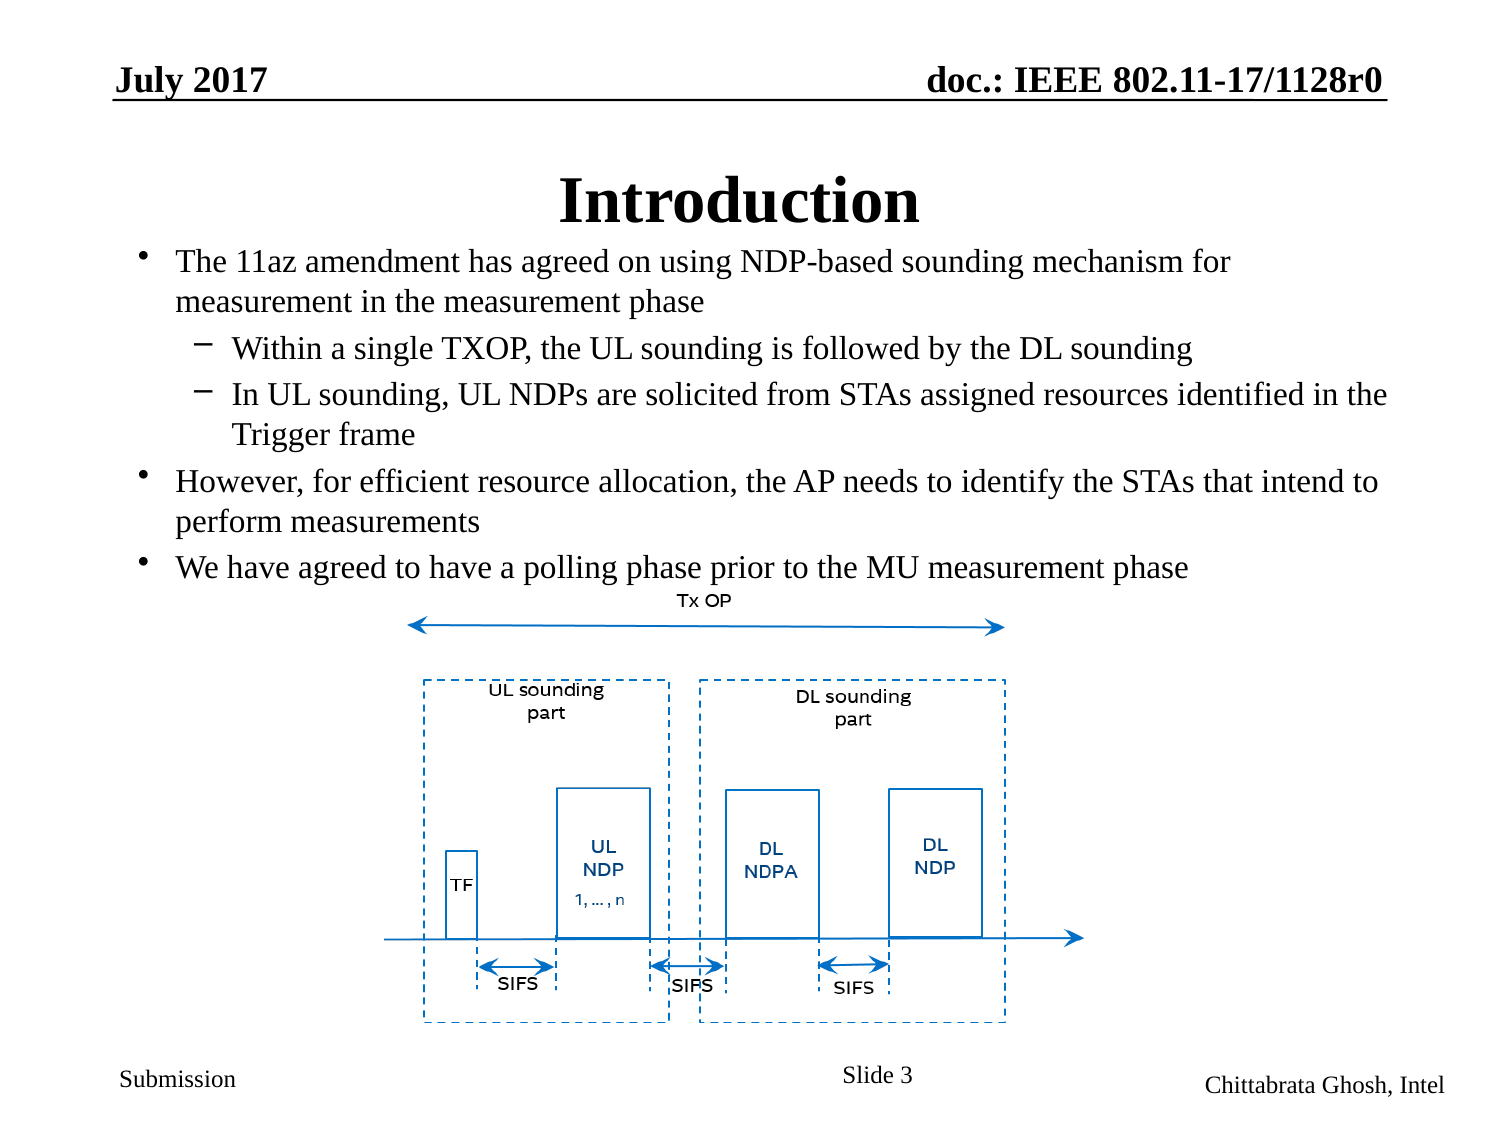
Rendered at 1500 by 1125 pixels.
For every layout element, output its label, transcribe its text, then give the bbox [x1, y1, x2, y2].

text_box July 2017 [114, 54, 269, 100]
text_box doc.: IEEE 802.11-17/1128r0 [851, 54, 1384, 100]
list The 11az amendment has agreed on using NDP-based sounding mechanism for measurement in the measurement phase Within a single TXOP, the UL sounding is followed by the DL sounding In UL sounding, UL NDPs are solicited from STAs assigned resources identified in the Trigger frame However, for efficient resource allocation, the AP needs to identify the STAs that intend to perform measurements We have agreed to have a polling phase prior to the MU measurement phase [0, 231, 1412, 540]
picture [383, 582, 1105, 1023]
slide_number Slide 3 [702, 1058, 1053, 1104]
title Introduction [102, 108, 1378, 231]
text_box Chittabrata Ghosh, Intel [1204, 1068, 1446, 1099]
